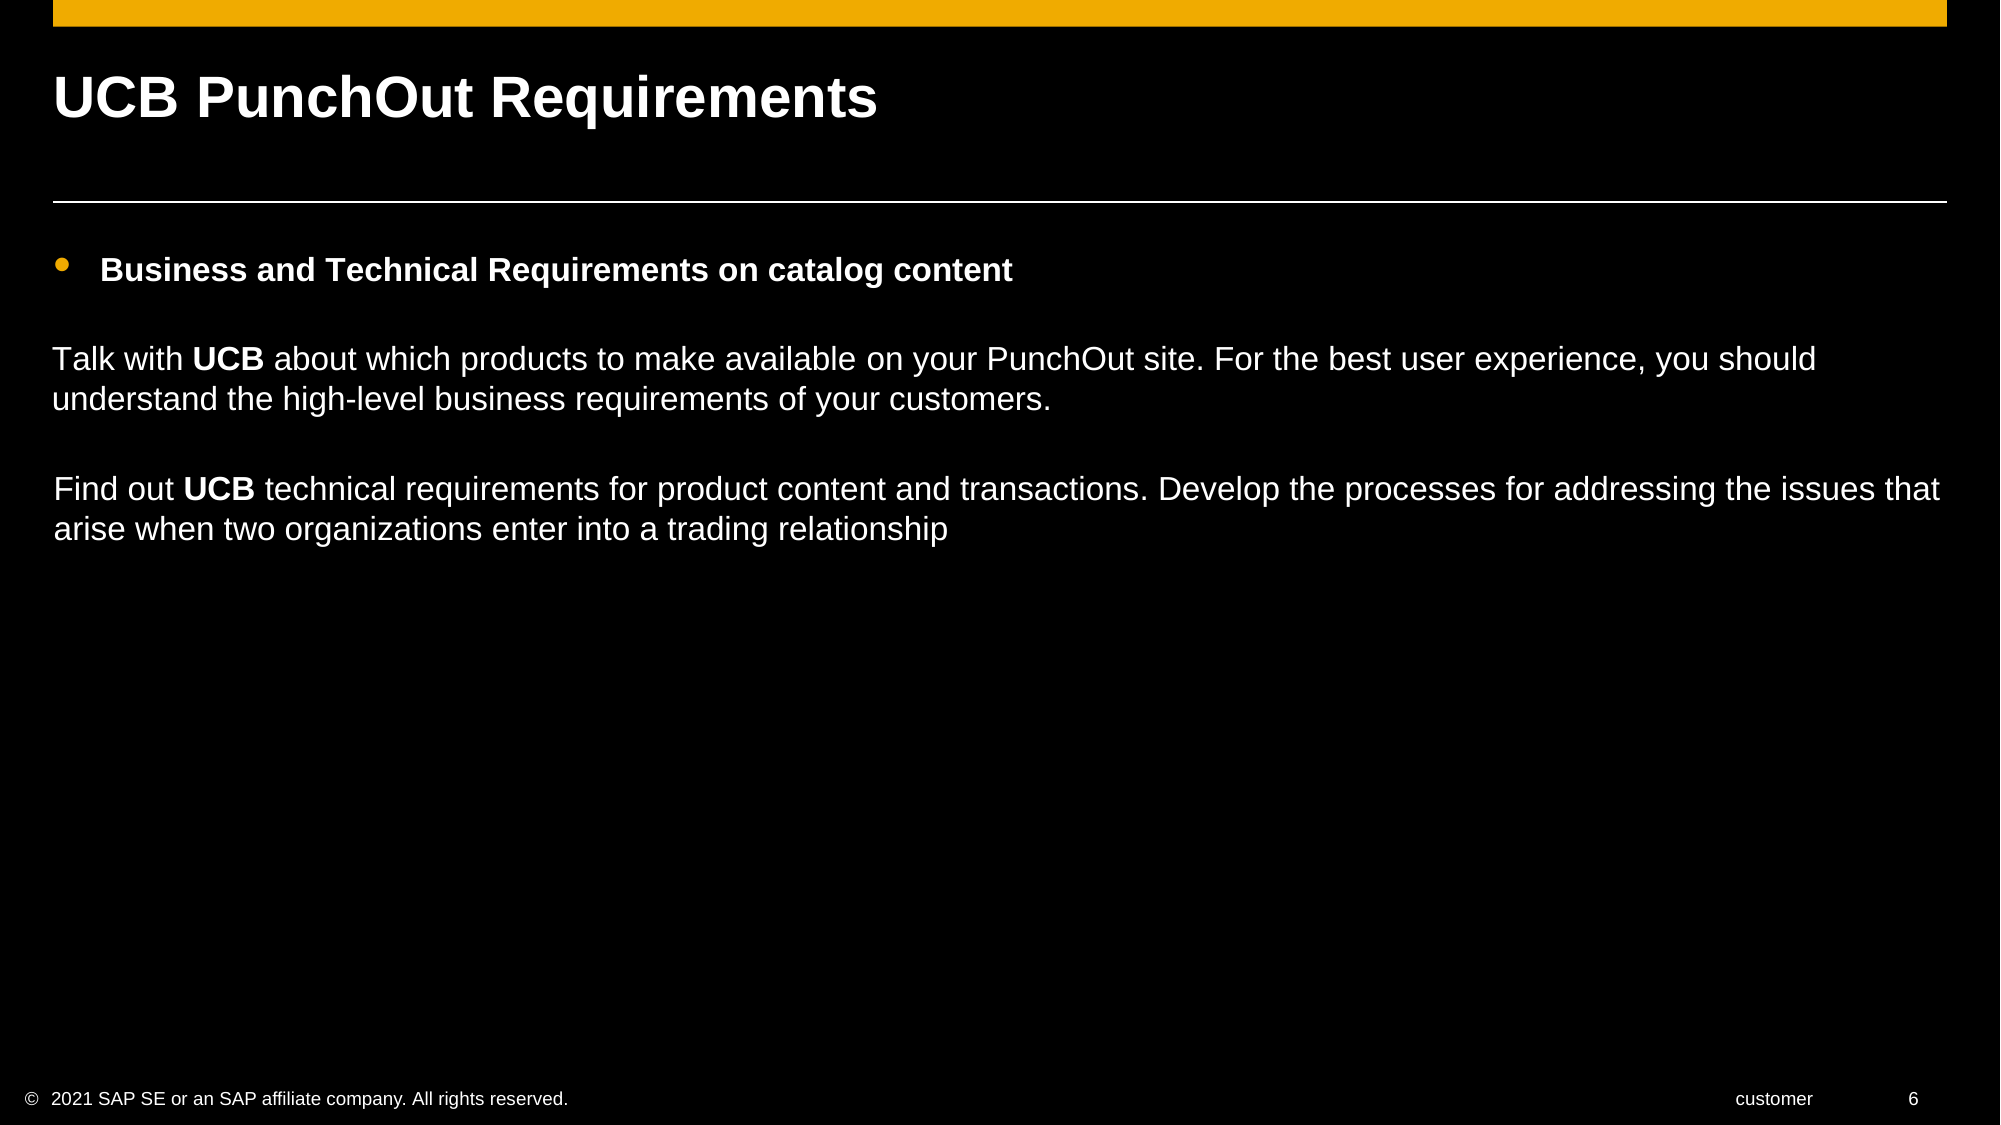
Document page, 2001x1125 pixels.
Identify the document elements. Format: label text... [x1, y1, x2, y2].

text_box •Business and Technical Requirements on catalog content [53, 231, 1014, 292]
text_box [52, 0, 1948, 27]
text_box Talk withUCBabout which products to make available on your PunchOut site. For the best user experience, you should understand the high-level business requirements of your customers. [51, 337, 1819, 418]
text_box [0, 0, 2000, 1125]
text_box © 2021 SAP SE or an SAP affiliate company. All rights reserved. customer 6 [24, 1087, 1975, 1110]
text_box UCBPunchOut Requirements [53, 59, 880, 130]
text_box Find outUCBtechnical requirements for product content and transactions. Develop the processes for addressing the issues that arise when two organizations enter into a trading relationship [53, 467, 1943, 548]
